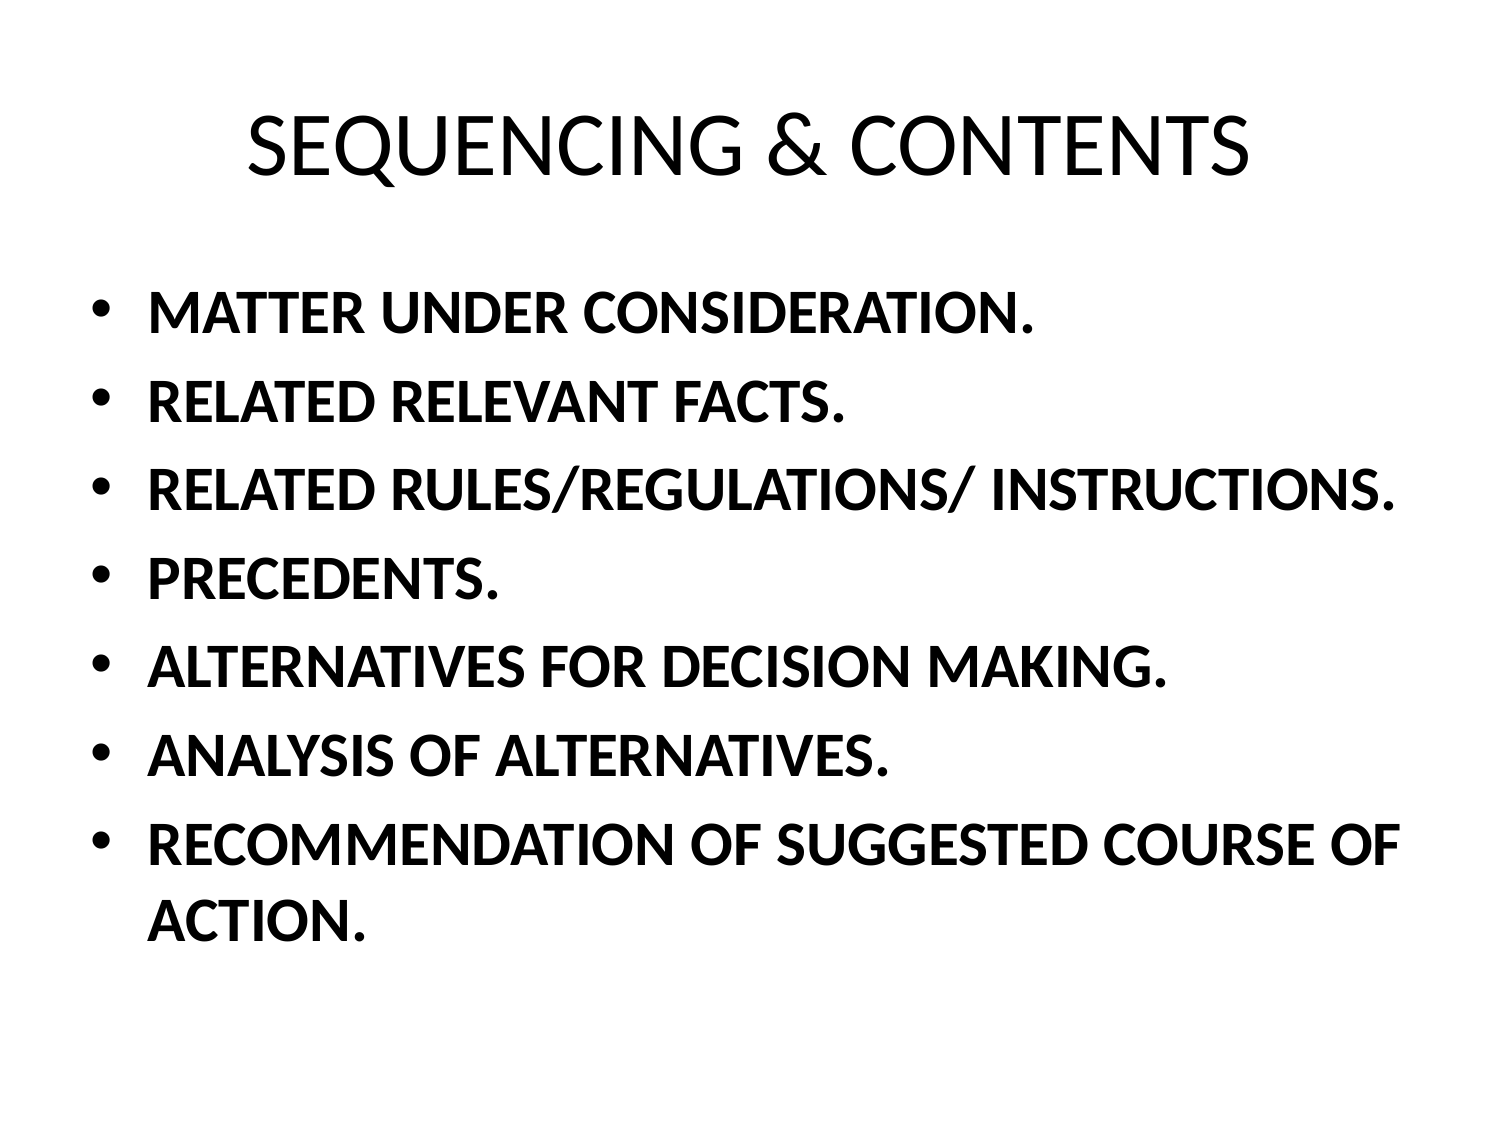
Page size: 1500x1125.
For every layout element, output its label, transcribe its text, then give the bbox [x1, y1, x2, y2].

list MATTER UNDER CONSIDERATION. RELATED RELEVANT FACTS. RELATED RULES/REGULATIONS/ INSTRUCTIONS. PRECEDENTS. ALTERNATIVES FOR DECISION MAKING. ANALYSIS OF ALTERNATIVES. RECOMMENDATION OF SUGGESTED COURSE OF ACTION. [75, 262, 1425, 1005]
title SEQUENCING & CONTENTS [75, 45, 1425, 233]
